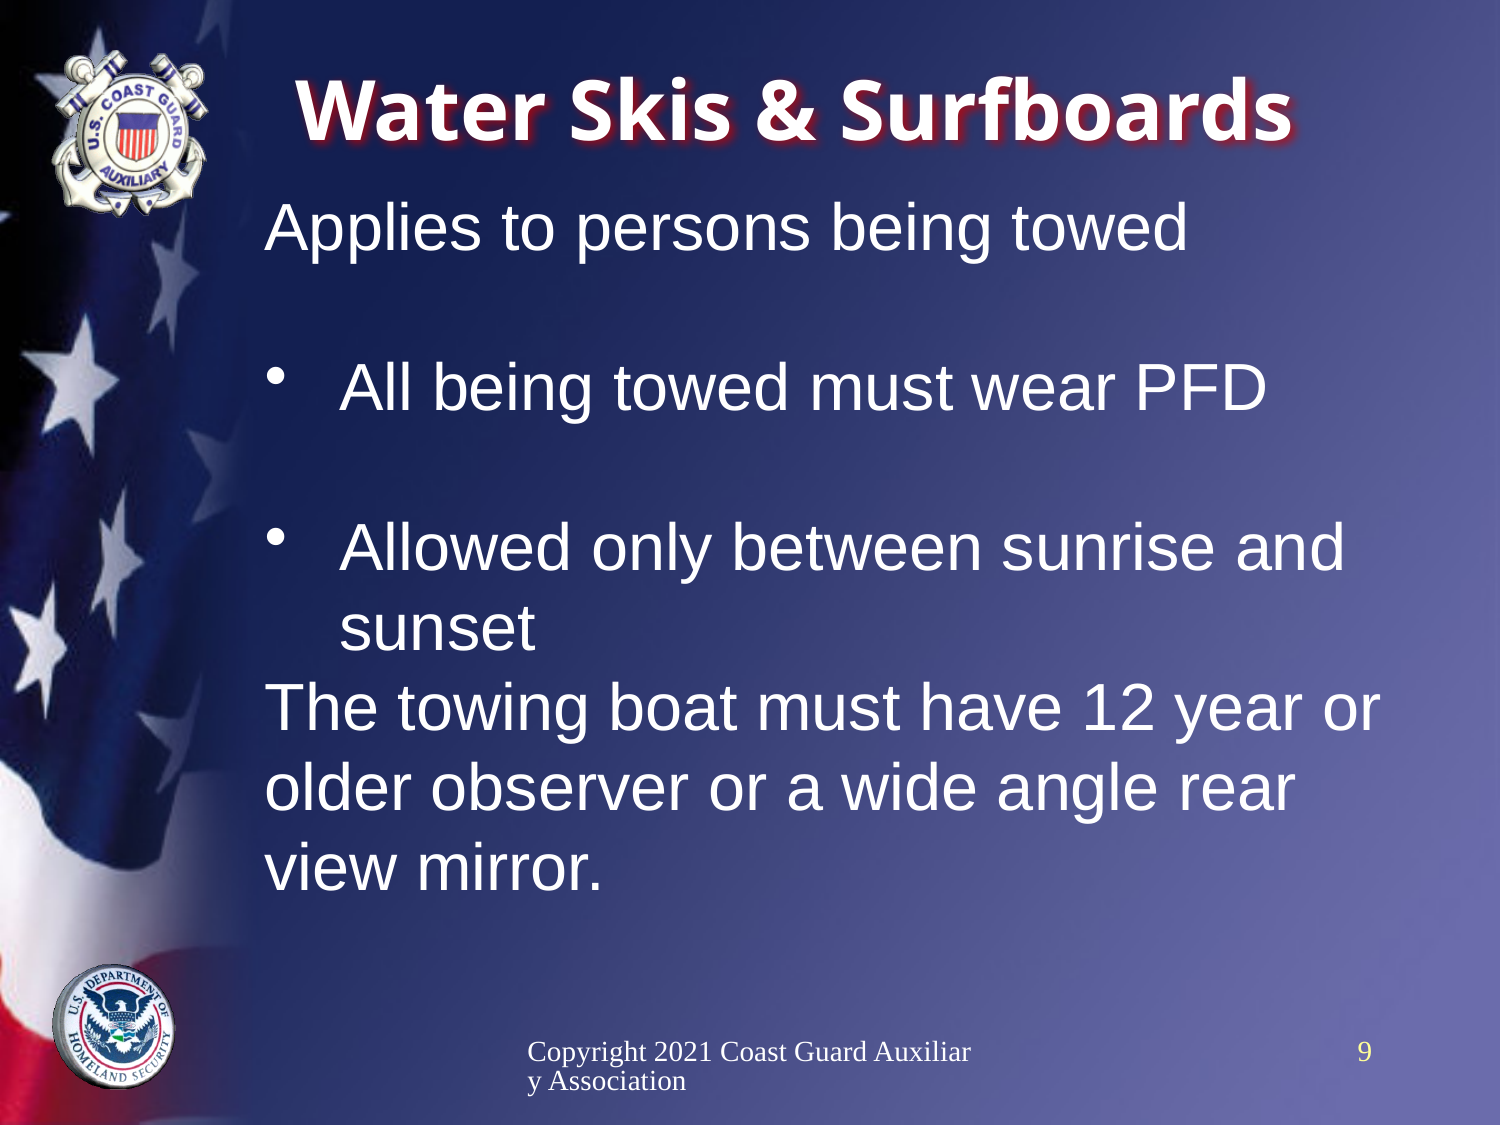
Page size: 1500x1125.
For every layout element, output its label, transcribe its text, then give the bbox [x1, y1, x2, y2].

footer Copyright 2021 Coast Guard Auxiliary Association [512, 1025, 988, 1100]
picture [0, 0, 1500, 1125]
slide_number 9 [1074, 1025, 1388, 1100]
text_box Applies to persons being towed All being towed must wear PFD Allowed only between sunrise and sunset The towing boat must have 12 year or older observer or a wide angle rear view mirror. [249, 176, 1450, 912]
title Water Skis & Surfboards [137, 37, 1388, 177]
